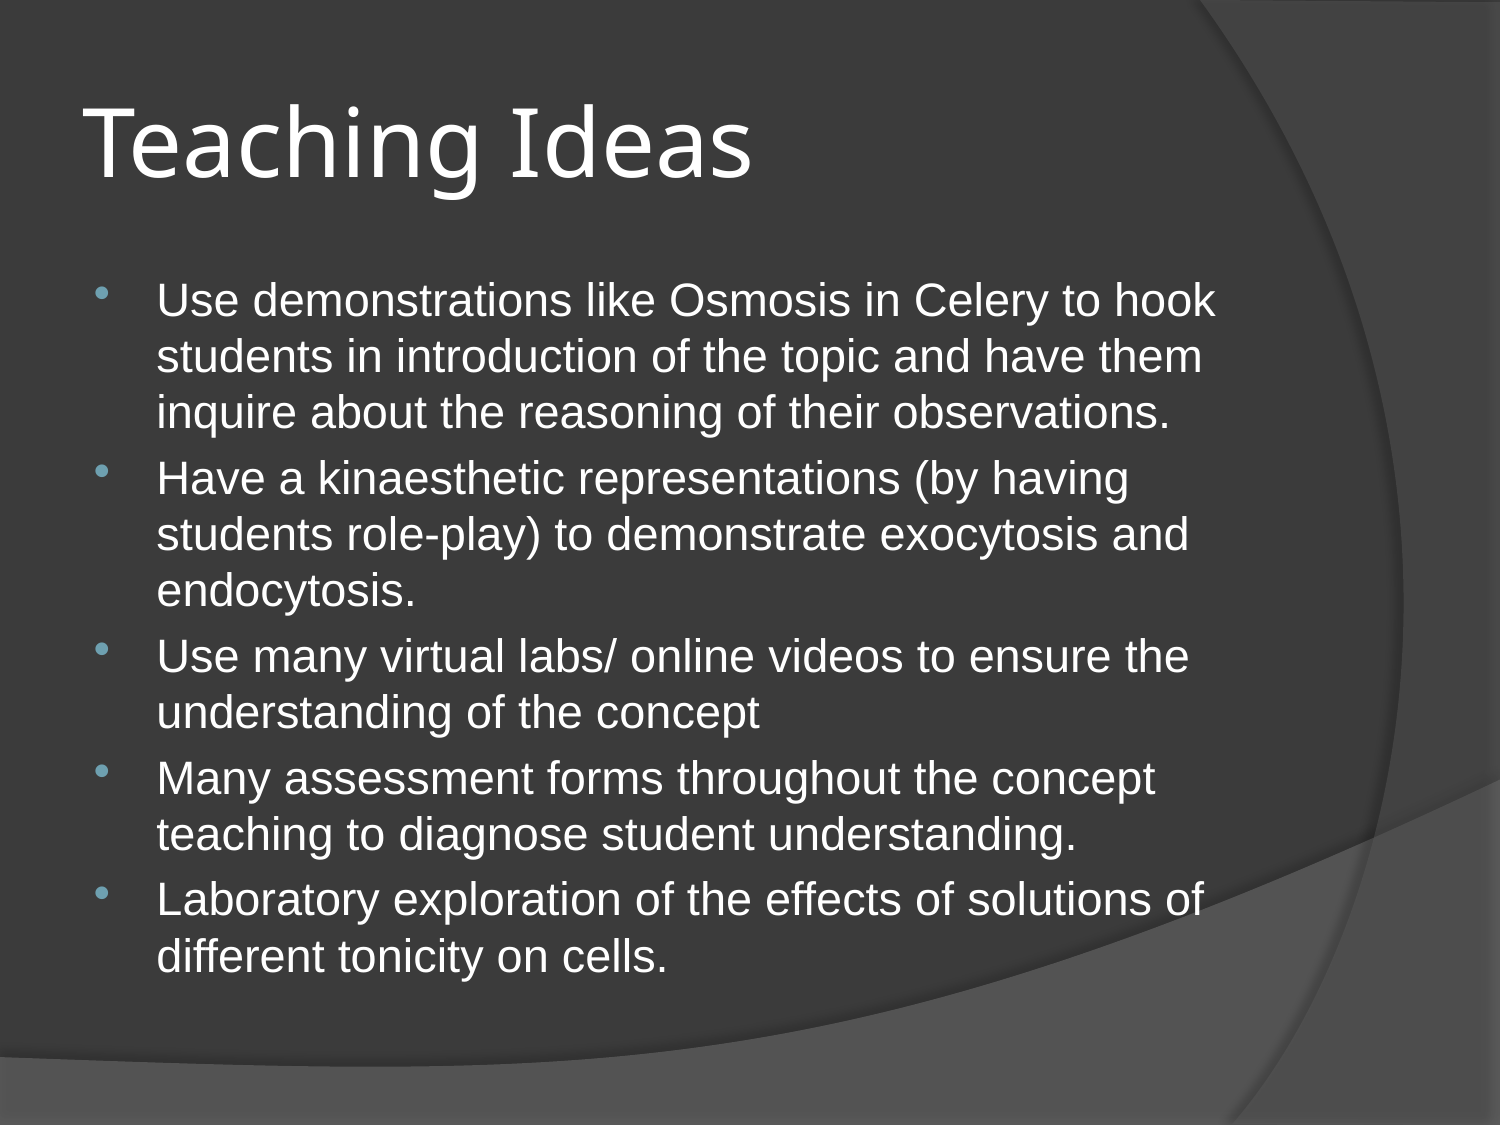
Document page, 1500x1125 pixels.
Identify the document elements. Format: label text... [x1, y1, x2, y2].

title Teaching Ideas [75, 45, 1300, 233]
list Use demonstrations like Osmosis in Celery to hook students in introduction of the topic and have them inquire about the reasoning of their observations. Have a kinaesthetic representations (by having students role-play) to demonstrate exocytosis and endocytosis. Use many virtual labs/ online videos to ensure the understanding of the concept Many assessment forms throughout the concept teaching to diagnose student understanding. Laboratory exploration of the effects of solutions of different tonicity on cells. [75, 262, 1300, 1005]
